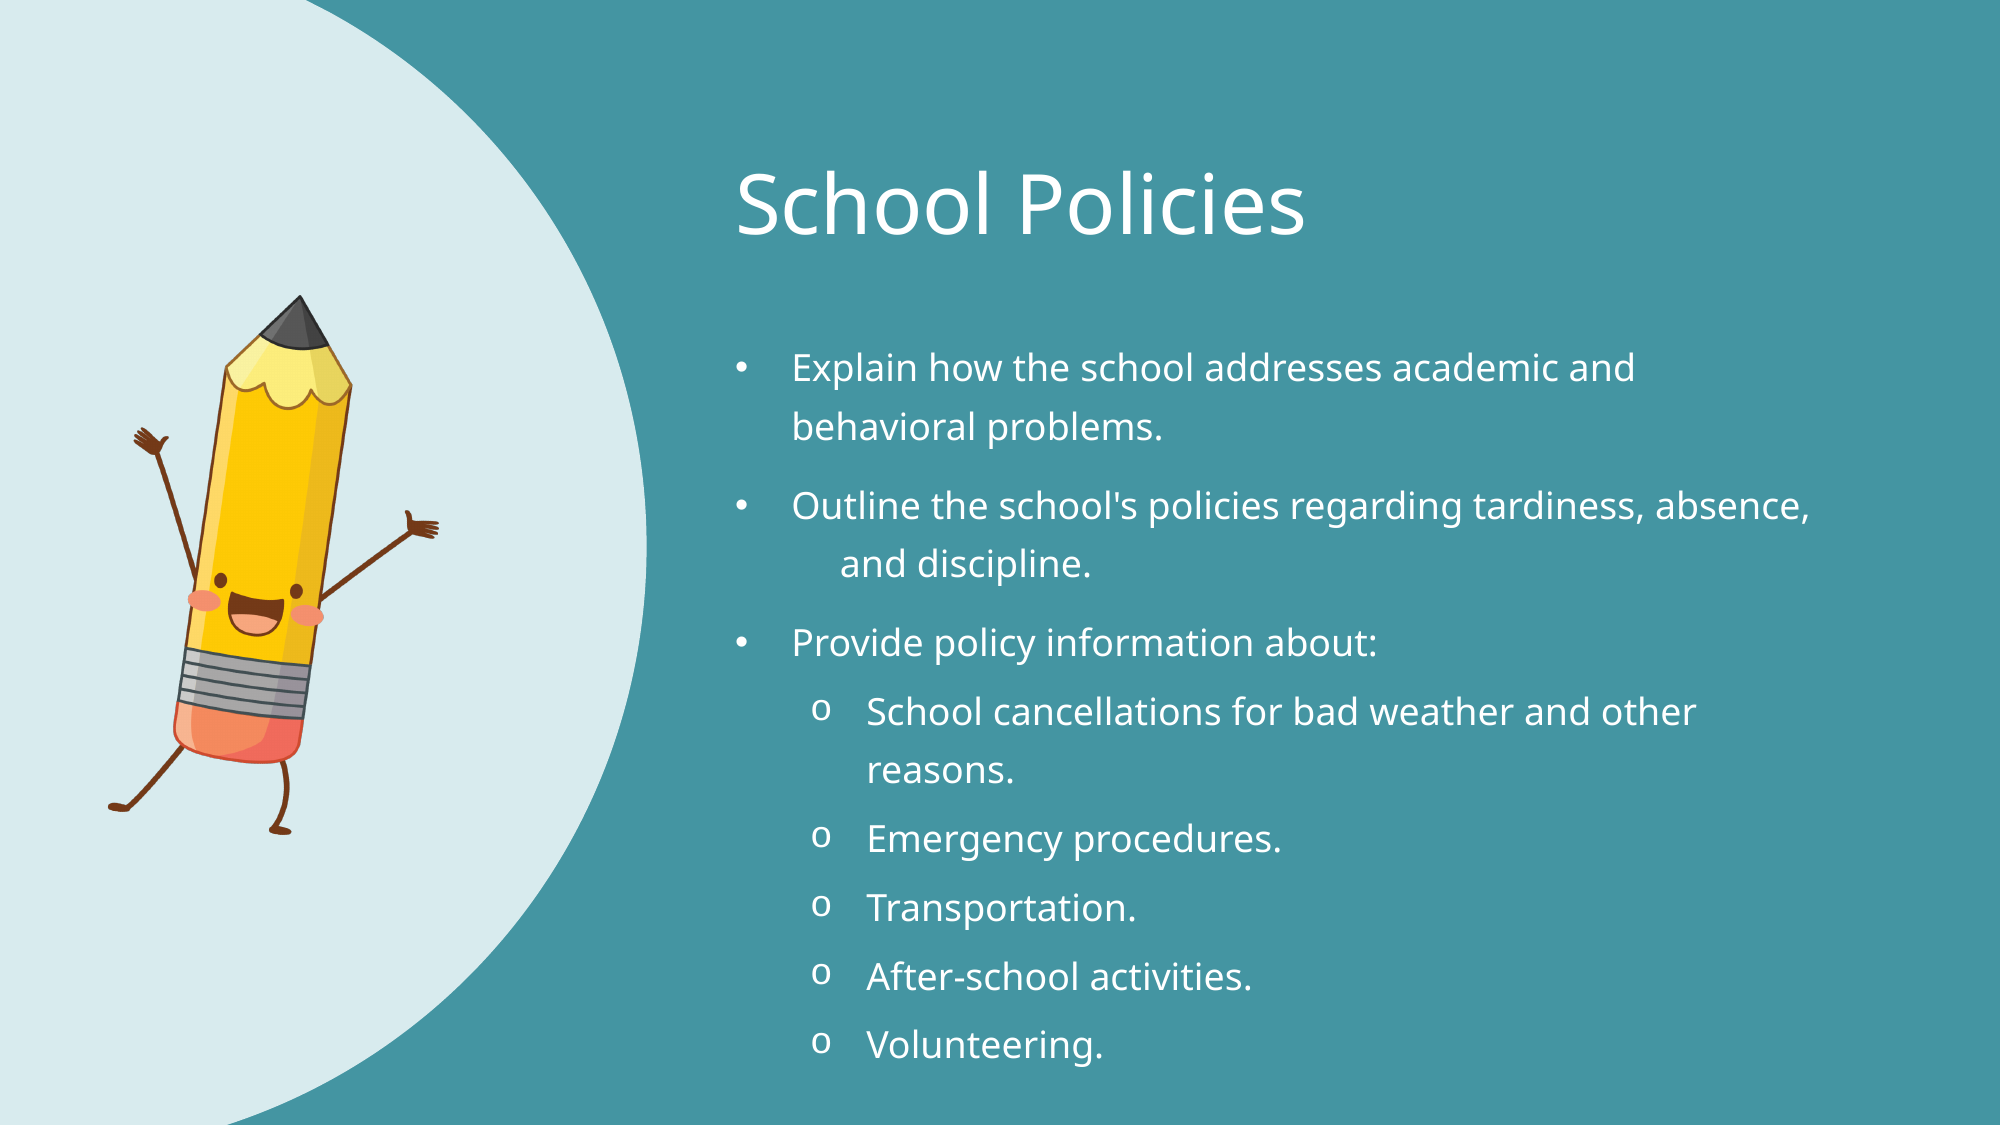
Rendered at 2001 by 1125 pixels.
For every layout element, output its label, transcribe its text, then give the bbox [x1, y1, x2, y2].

title School Policies [720, 155, 1845, 263]
text_box [0, 0, 648, 1125]
picture [81, 275, 468, 850]
list Explain how the school addresses academic and behavioral problems. Outline the school's policies regarding tardiness, absence, and discipline. Provide policy information about: School cancellations for bad weather and other reasons. Emergency procedures. Transportation. After-school activities. Volunteering. [720, 323, 1845, 1018]
